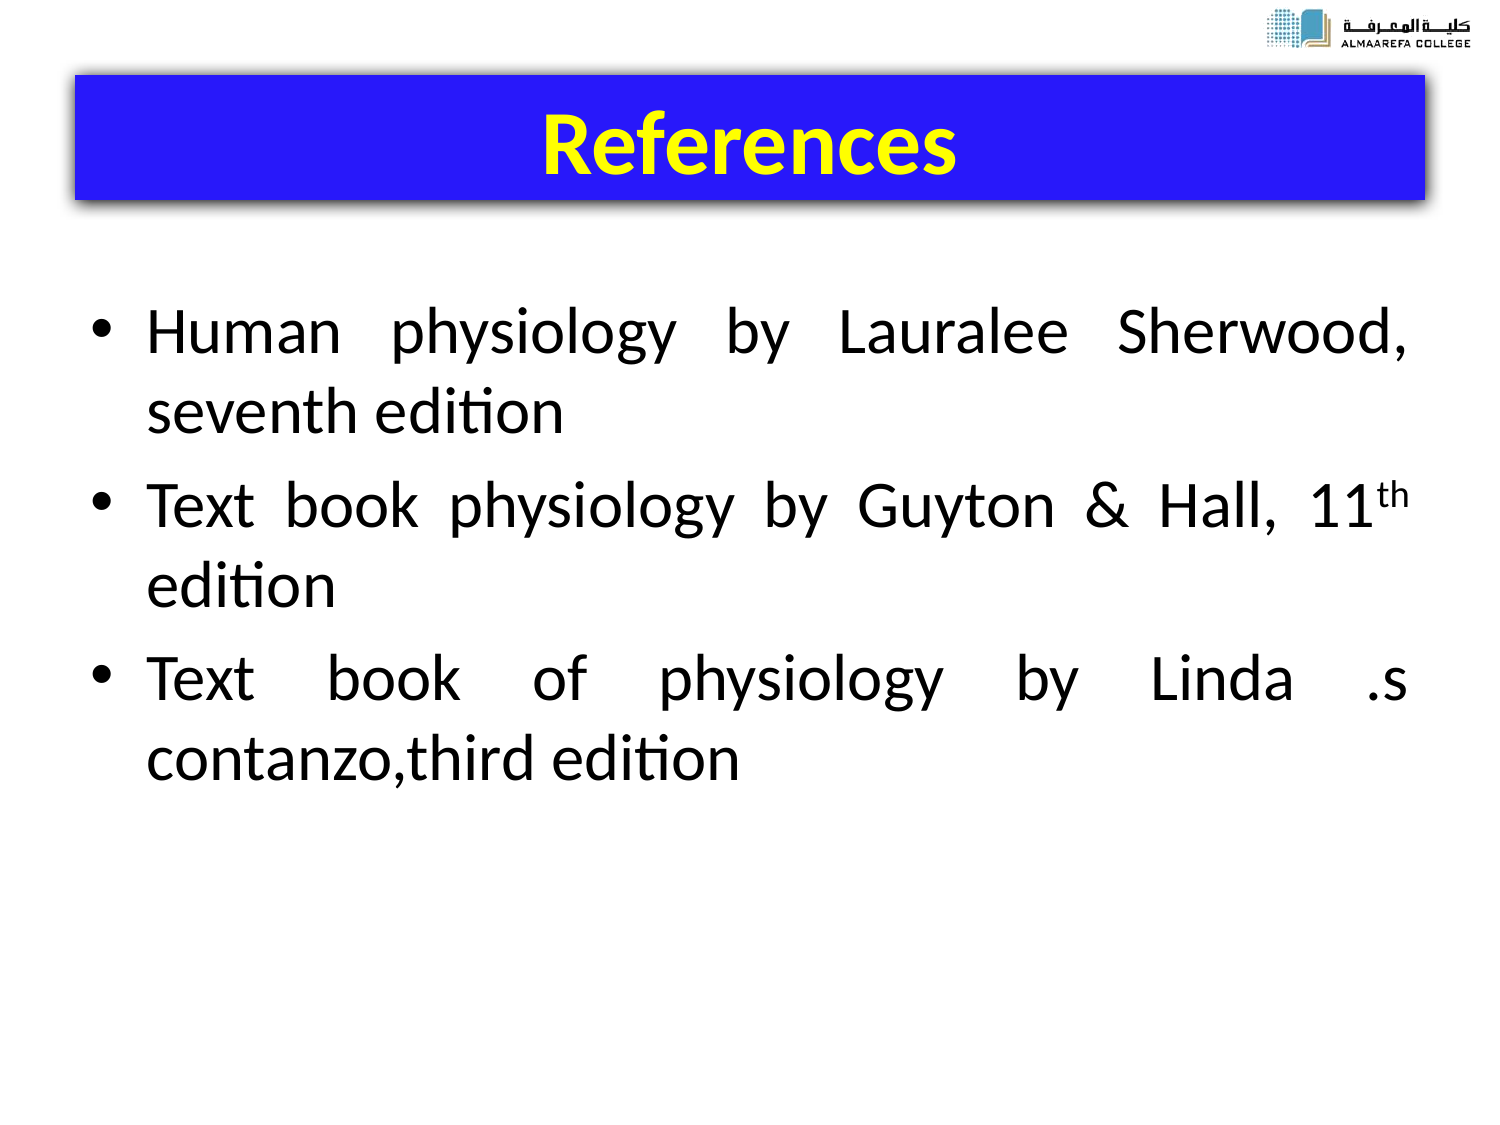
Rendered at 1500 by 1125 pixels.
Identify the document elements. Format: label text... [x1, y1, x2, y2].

picture [1262, 0, 1475, 65]
list Human physiology by Lauralee Sherwood, seventh edition Text book physiology by Guyton & Hall, 11th edition Text book of physiology by Linda .s contanzo,third edition [75, 262, 1425, 1005]
title References [75, 75, 1425, 200]
